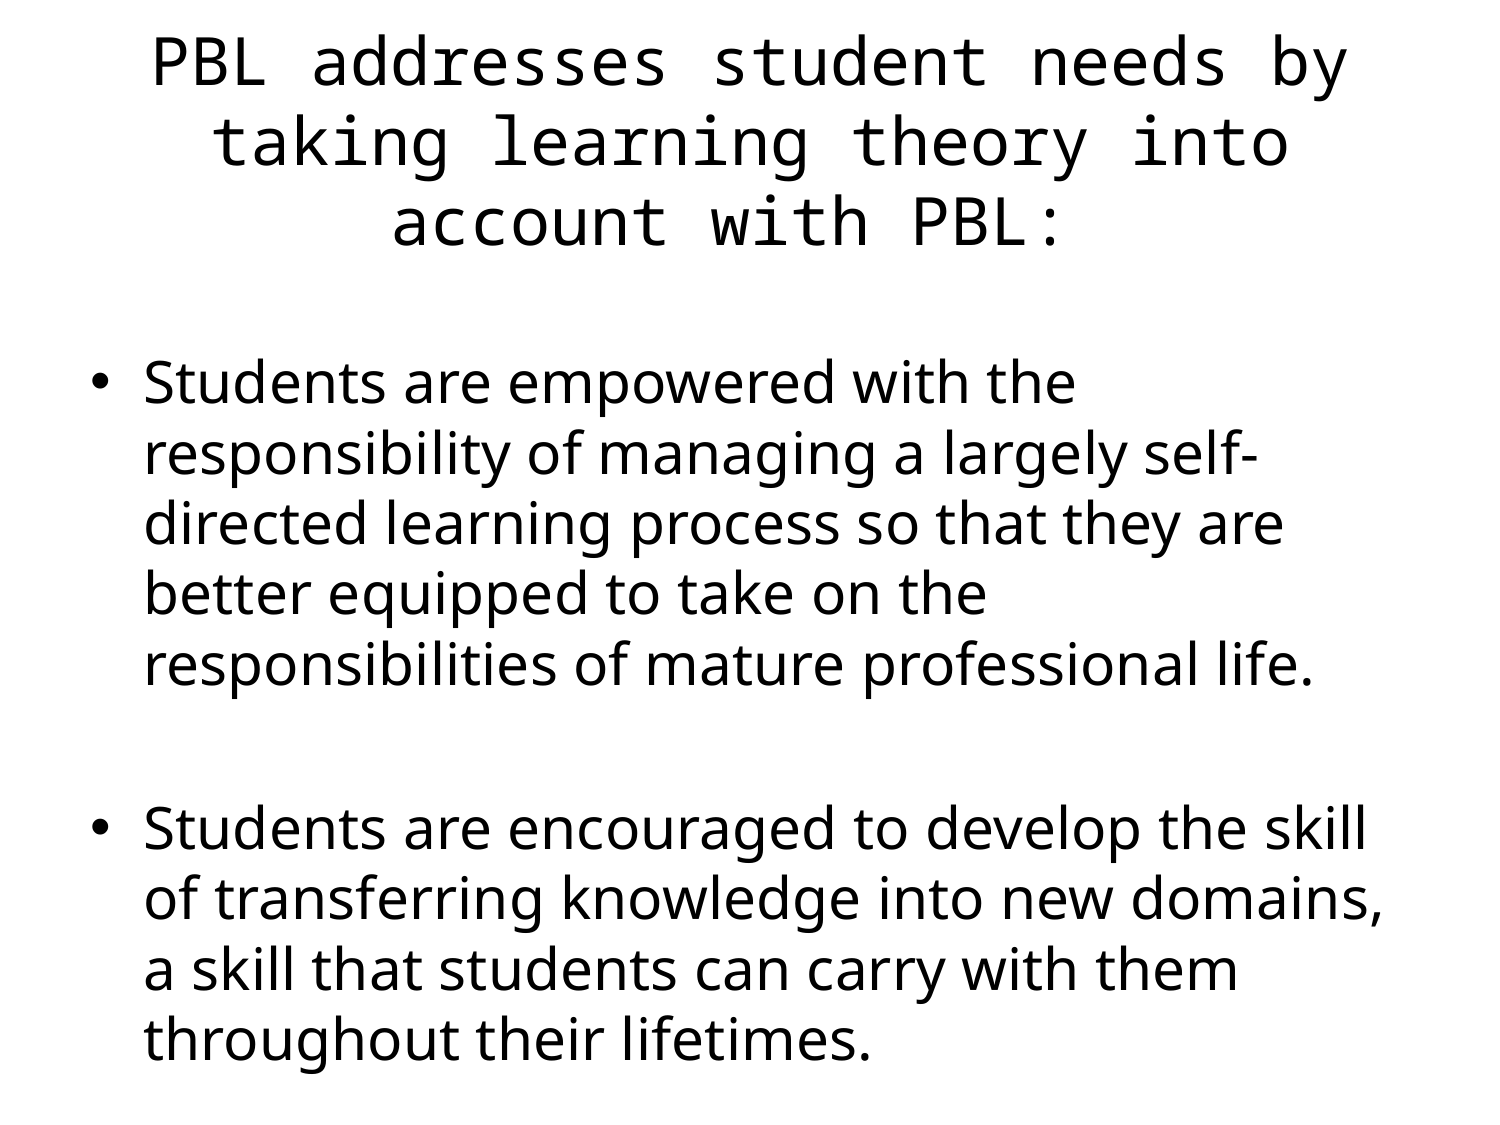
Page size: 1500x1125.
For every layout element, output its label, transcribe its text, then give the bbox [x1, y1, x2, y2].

list Students are empowered with the responsibility of managing a largely self-directed learning process so that they are better equipped to take on the responsibilities of mature professional life. Students are encouraged to develop the skill of transferring knowledge into new domains, a skill that students can carry with them throughout their lifetimes. [75, 337, 1425, 1080]
title PBL addresses student needs by taking learning theory into account with PBL: [75, 45, 1425, 233]
